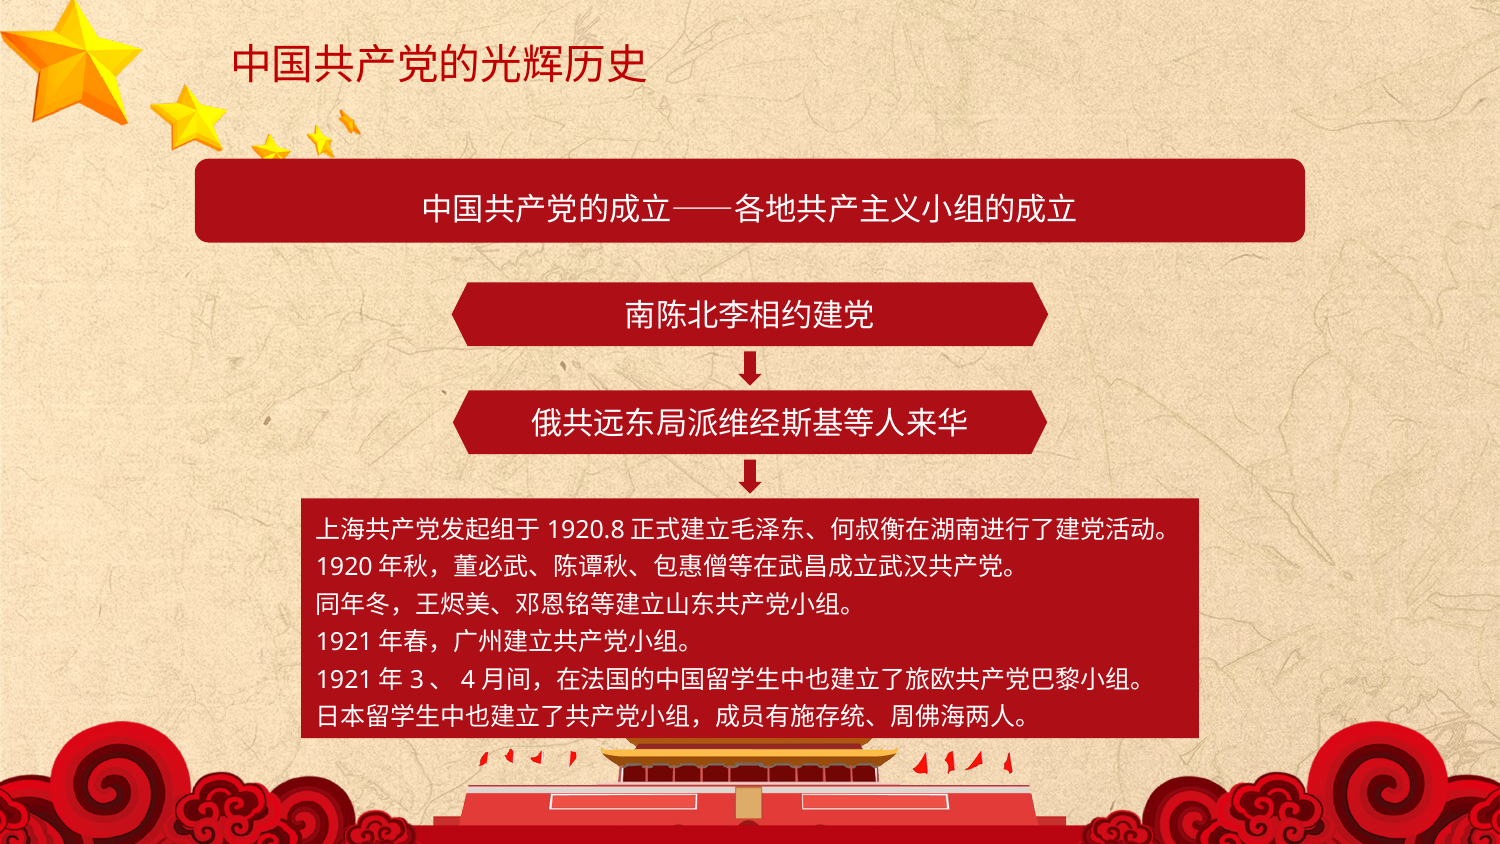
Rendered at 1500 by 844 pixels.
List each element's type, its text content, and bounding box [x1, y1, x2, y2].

text_box [192, 156, 1308, 245]
text_box [736, 349, 764, 388]
text_box [736, 457, 764, 496]
picture [0, 0, 1500, 844]
text_box 中国共产党的成立——各地共产主义小组的成立 [392, 163, 1108, 235]
text_box 南陈北李相约建党 [451, 282, 1049, 347]
text_box 俄共远东局派维经斯基等人来华 [452, 390, 1048, 455]
text_box 上海共产党发起组于1920.8正式建立毛泽东、何叔衡在湖南进行了建党活动。 1920年秋，董必武、陈谭秋、包惠僧等在武昌成立武汉共产党。 同年冬，王烬美、邓恩铭等建立山东共产党小组。 1921年春，广州建立共产党小组。 1921年3、4月间，在法国的中国留学生中也建立了旅欧共产党巴黎小组。 日本留学生中也建立了共产党小组，成员有施存统、周佛海两人。 [301, 498, 1199, 739]
